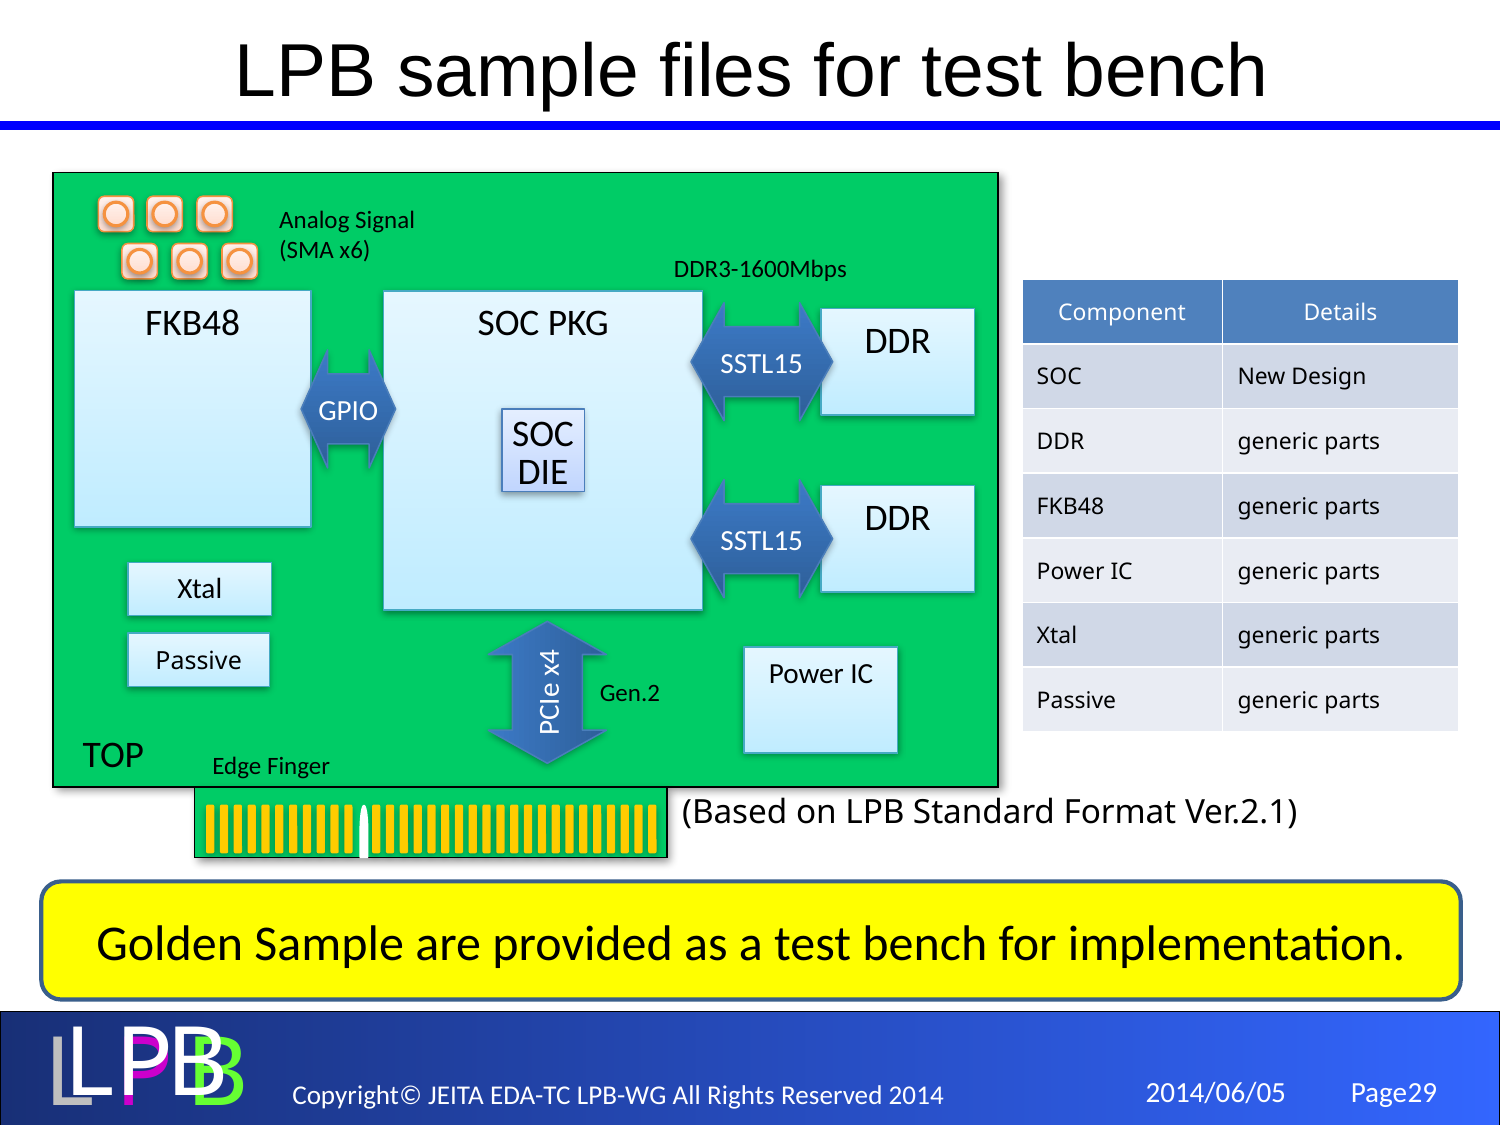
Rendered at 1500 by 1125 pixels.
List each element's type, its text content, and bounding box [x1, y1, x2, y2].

table_cell generic parts [1223, 409, 1458, 472]
table_cell Passive [1023, 668, 1222, 731]
table_cell Xtal [1023, 603, 1222, 666]
table_cell New Design [1223, 345, 1458, 408]
table_cell DDR [1023, 409, 1222, 472]
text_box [52, 172, 999, 858]
table_cell generic parts [1223, 603, 1458, 666]
table_cell SOC [1023, 345, 1222, 408]
table_cell generic parts [1223, 539, 1458, 602]
table_header Details [1223, 280, 1458, 343]
table_header Component [1023, 280, 1222, 343]
title LPB sample files for test bench [80, 19, 1424, 114]
table_cell FKB48 [1023, 474, 1222, 537]
text_box Golden Sample are provided as a test bench for implementation. [39, 879, 1463, 1002]
table_cell generic parts [1223, 474, 1458, 537]
text_box (Based on LPB Standard Format Ver.2.1) [1003, 783, 1485, 838]
table_cell Power IC [1023, 539, 1222, 602]
table_cell generic parts [1223, 668, 1458, 731]
